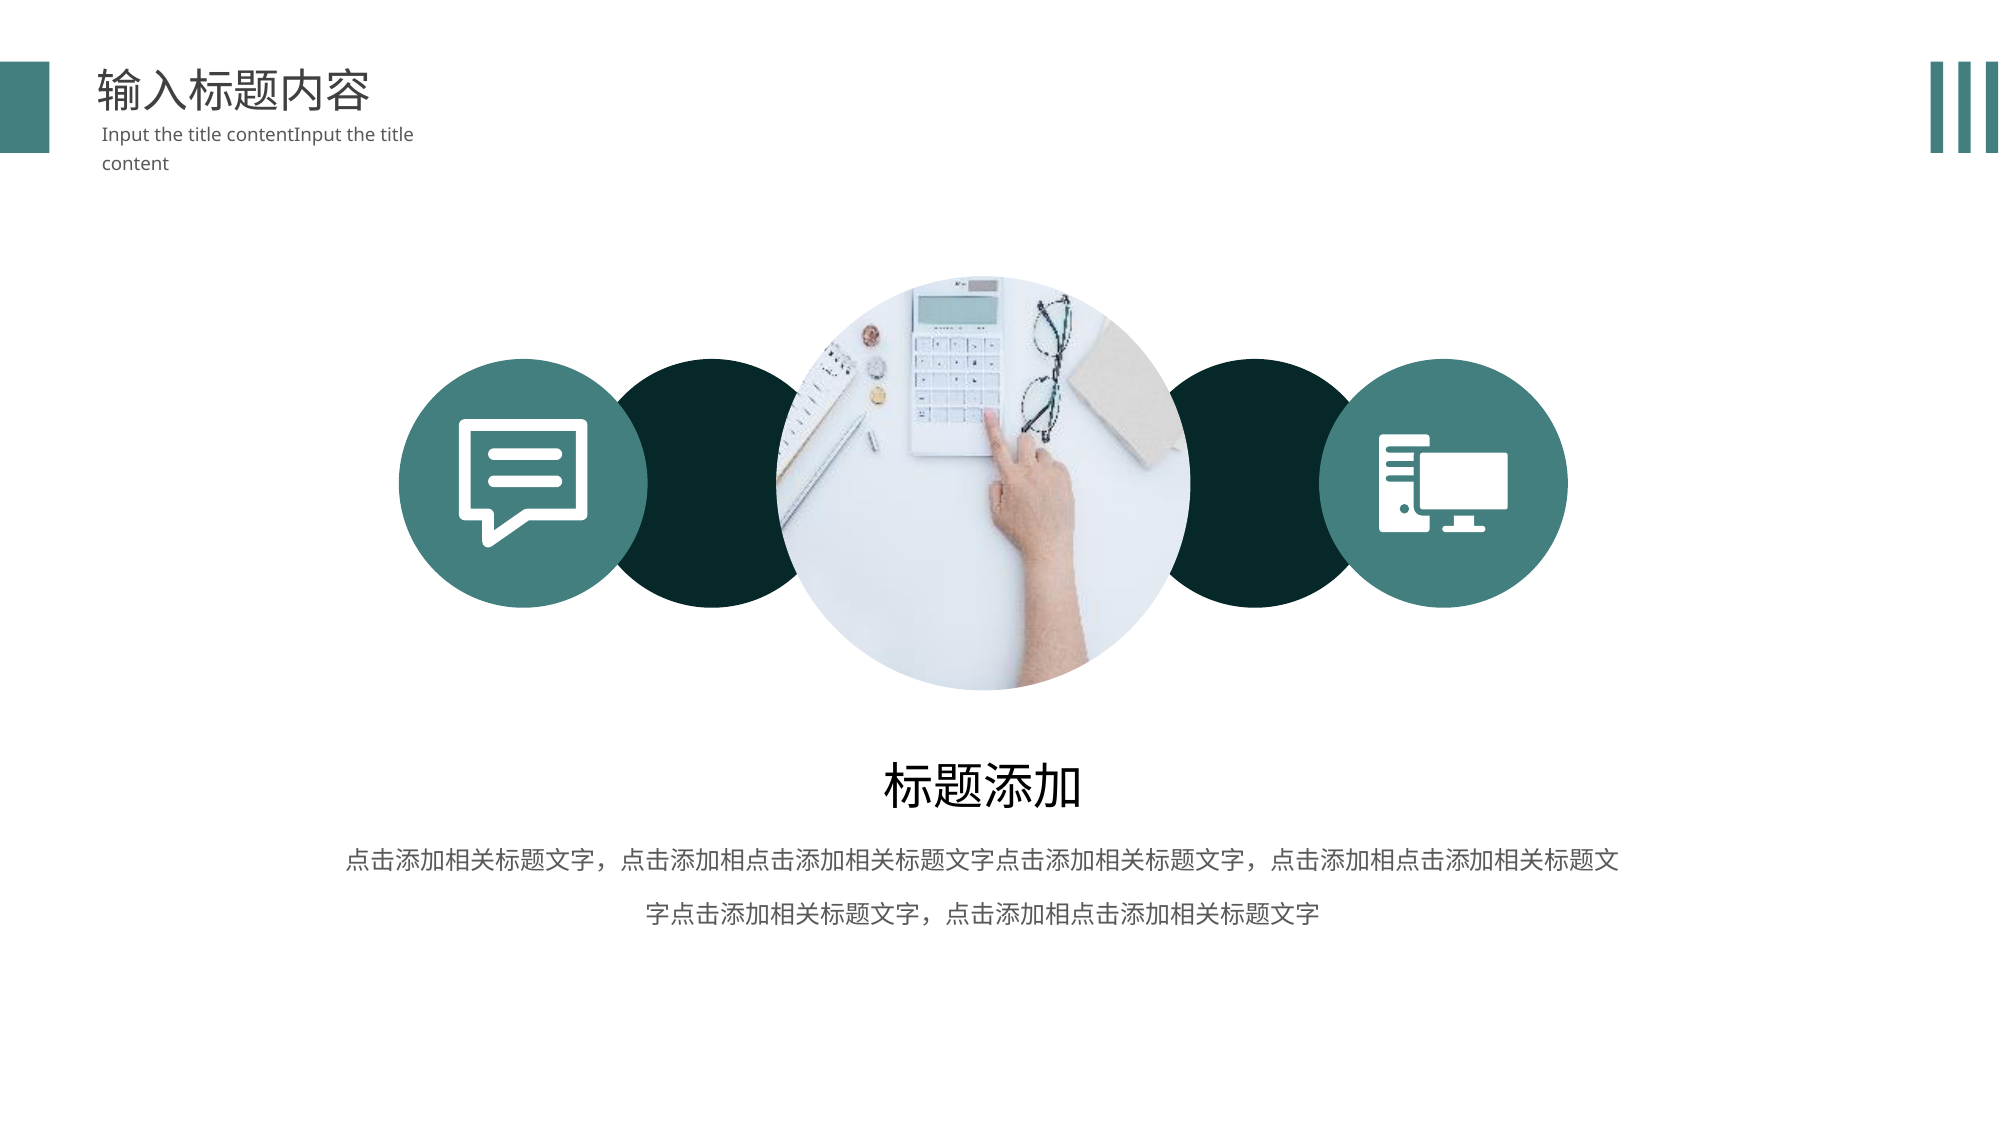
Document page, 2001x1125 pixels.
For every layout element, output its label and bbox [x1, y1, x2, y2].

text_box [1318, 357, 1569, 609]
text_box [1378, 433, 1431, 534]
text_box [1441, 514, 1487, 534]
text_box [1418, 451, 1509, 511]
text_box [775, 275, 1192, 692]
text_box [457, 418, 589, 549]
text_box [397, 357, 649, 609]
text_box [618, 357, 796, 609]
text_box [1170, 357, 1349, 609]
text_box [0, 37, 1999, 153]
text_box [318, 747, 1648, 1046]
